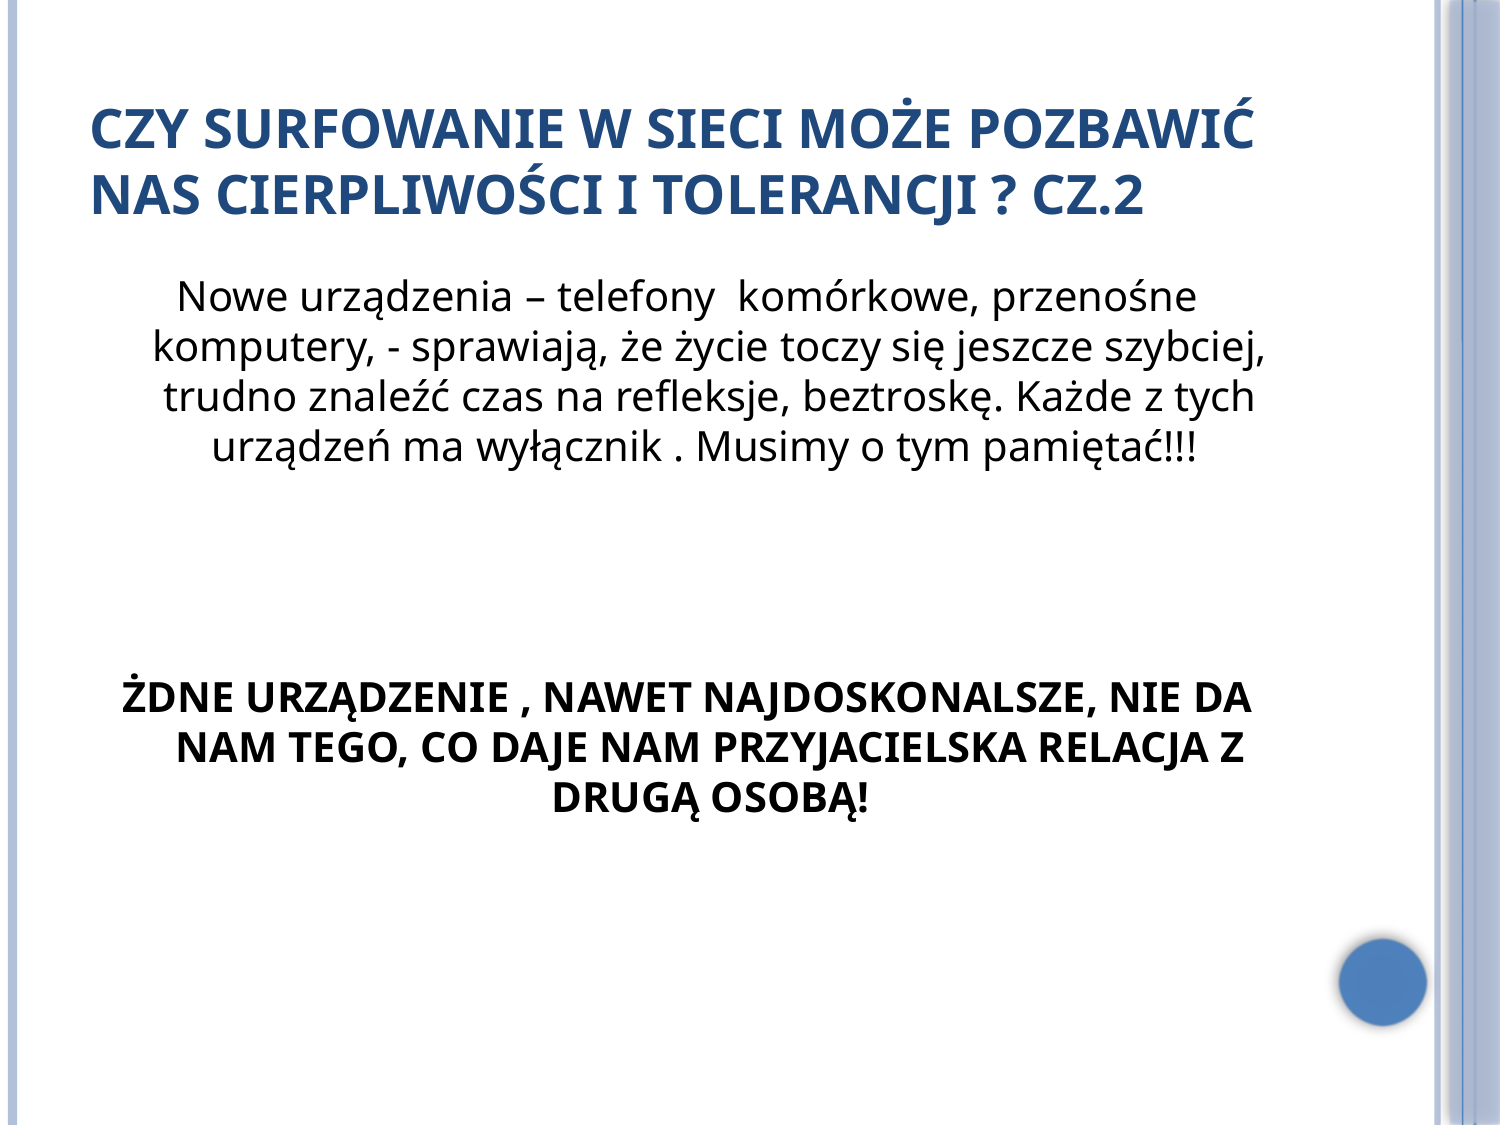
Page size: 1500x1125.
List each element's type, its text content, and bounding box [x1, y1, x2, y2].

title Czy surfowanie w sieci może pozbawić nas cierpliwości i tolerancji ? cz.2 [75, 45, 1300, 233]
list Nowe urządzenia – telefony komórkowe, przenośne komputery, - sprawiają, że życie toczy się jeszcze szybciej, trudno znaleźć czas na refleksje, beztroskę. Każde z tych urządzeń ma wyłącznik . Musimy o tym pamiętać!!! ŻDNE URZĄDZENIE , NAWET NAJDOSKONALSZE, NIE DA NAM TEGO, CO DAJE NAM PRZYJACIELSKA RELACJA Z DRUGĄ OSOBĄ! [75, 262, 1300, 1062]
